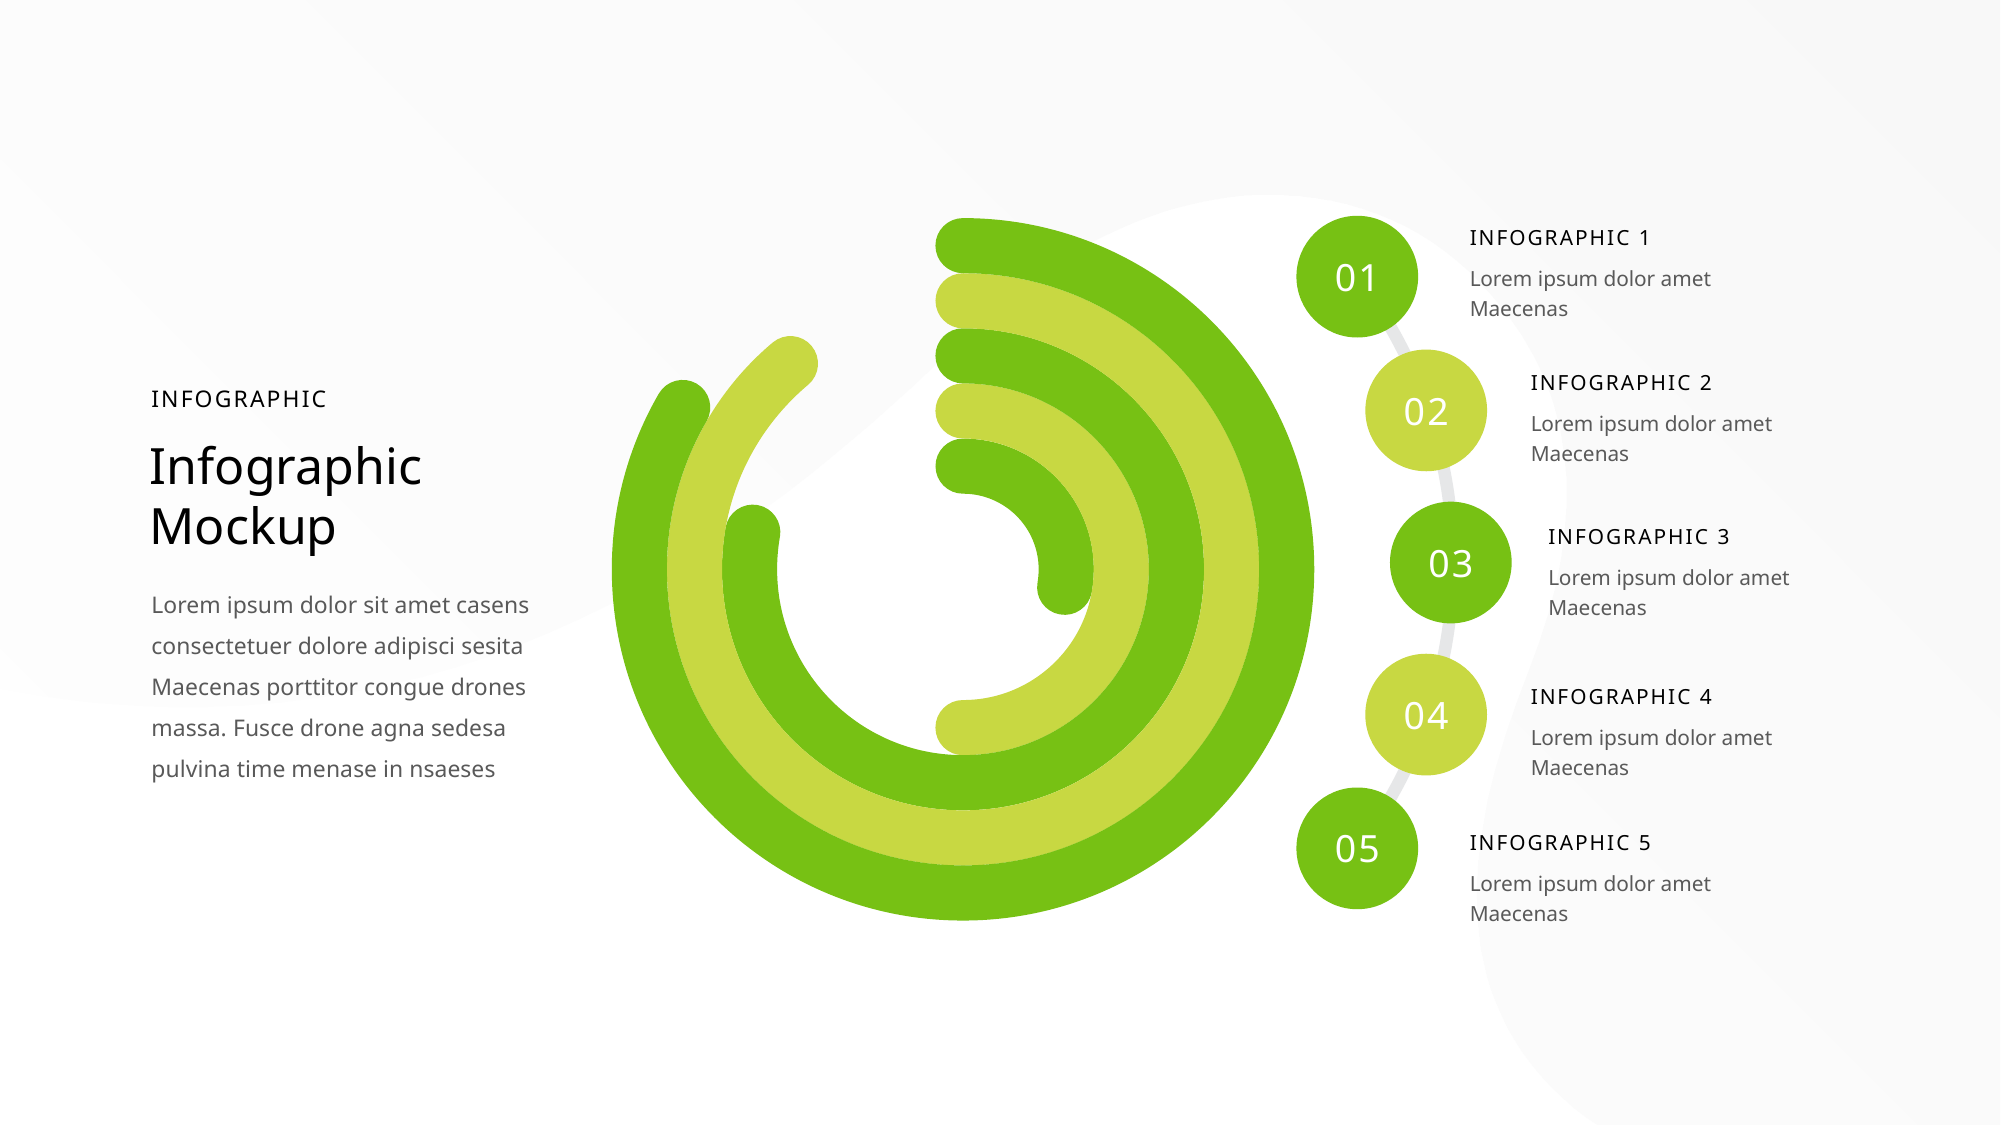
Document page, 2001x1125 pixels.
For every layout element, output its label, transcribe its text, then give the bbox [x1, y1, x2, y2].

text_box Lorem ipsum dolor sit amet casens consectetuer dolore adipisci sesita Maecenas porttitor congue drones massa. Fusce drone agna sedesa pulvina time menase in nsaeses [136, 569, 561, 790]
text_box Lorem ipsum dolor amet Maecenas [1533, 552, 1902, 627]
text_box INFOGRAPHIC 2 [1516, 362, 1787, 398]
text_box INFOGRAPHIC 1 [1514, 216, 1725, 252]
text_box Lorem ipsum dolor amet Maecenas [1455, 858, 1824, 933]
text_box Lorem ipsum dolor amet Maecenas [1516, 398, 1885, 473]
text_box INFOGRAPHIC 4 [1516, 676, 1885, 712]
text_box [611, 215, 1514, 921]
text_box Lorem ipsum dolor amet Maecenas [1516, 712, 1885, 788]
text_box INFOGRAPHIC 3 [1533, 516, 1902, 552]
text_box INFOGRAPHIC 5 [1514, 822, 1725, 858]
text_box INFOGRAPHIC [136, 376, 502, 419]
text_box Infographic Mockup [135, 426, 548, 562]
text_box Lorem ipsum dolor amet Maecenas [1514, 252, 1824, 328]
